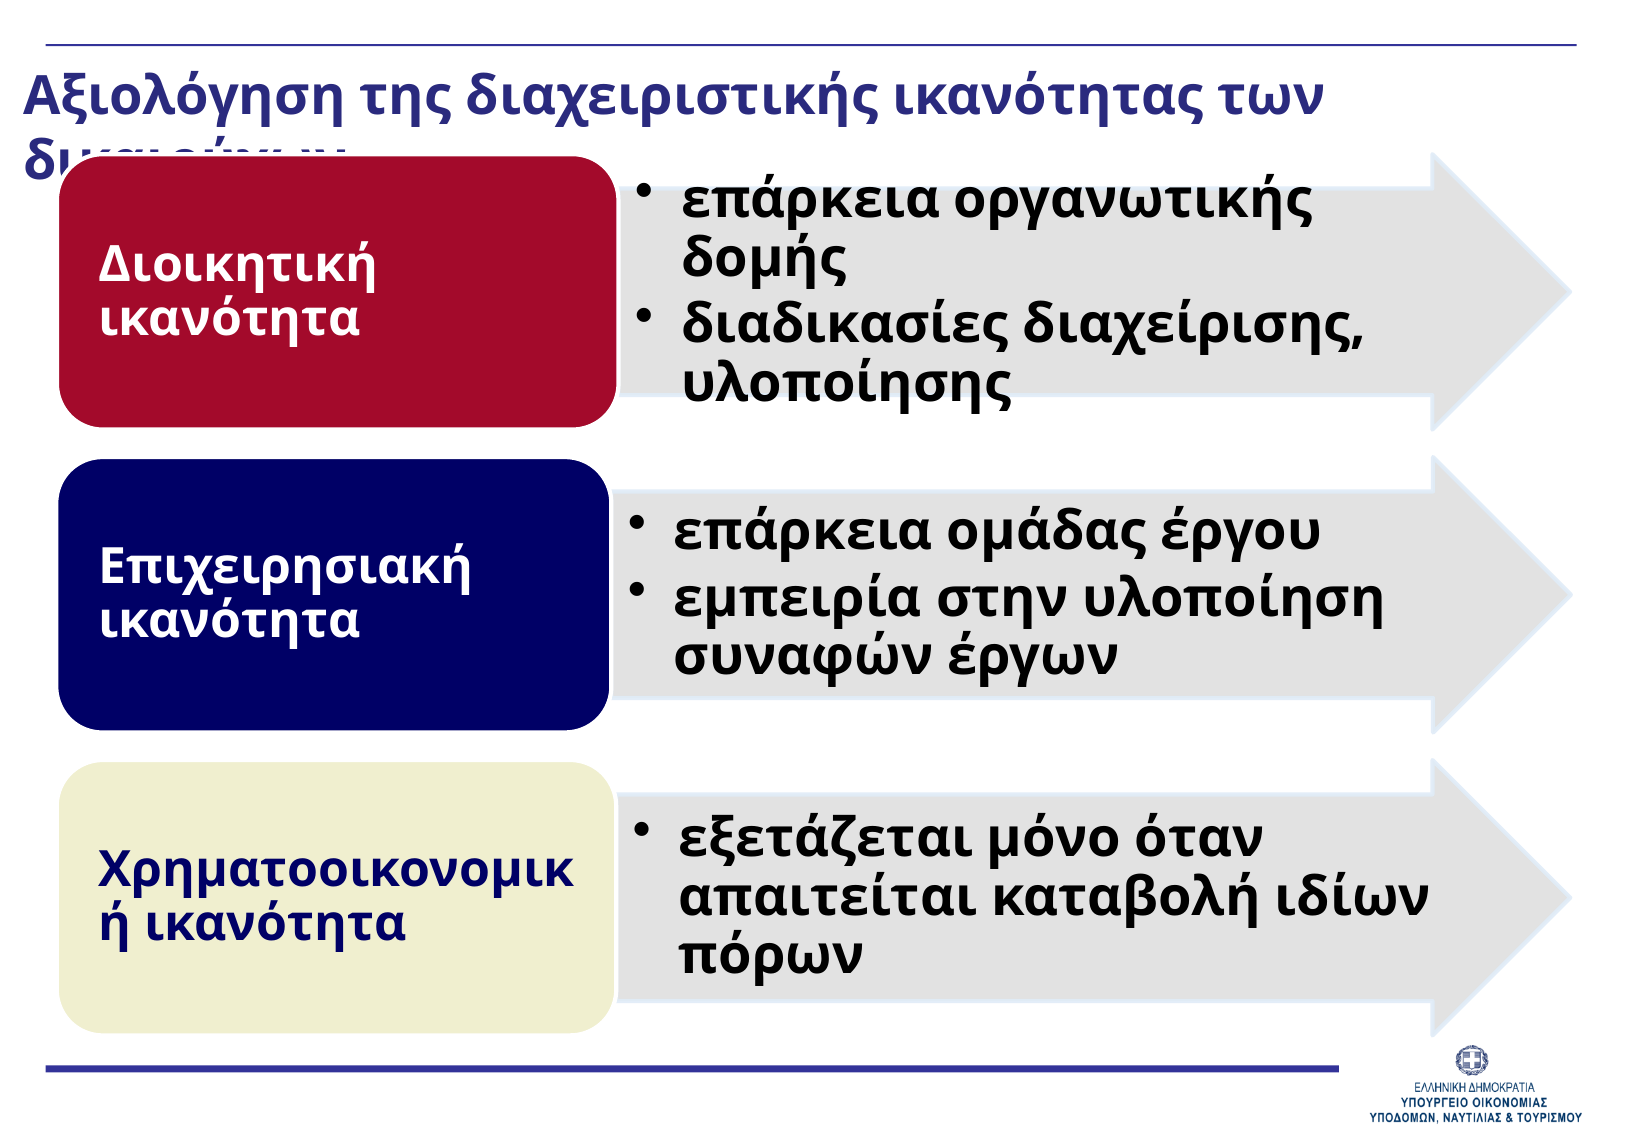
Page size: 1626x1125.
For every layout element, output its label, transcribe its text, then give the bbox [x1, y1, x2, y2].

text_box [56, 153, 1572, 1036]
picture [1339, 1045, 1605, 1125]
text_box Αξιολόγηση της διαχειριστικής ικανότητας των δικαιούχων [23, 60, 1617, 148]
